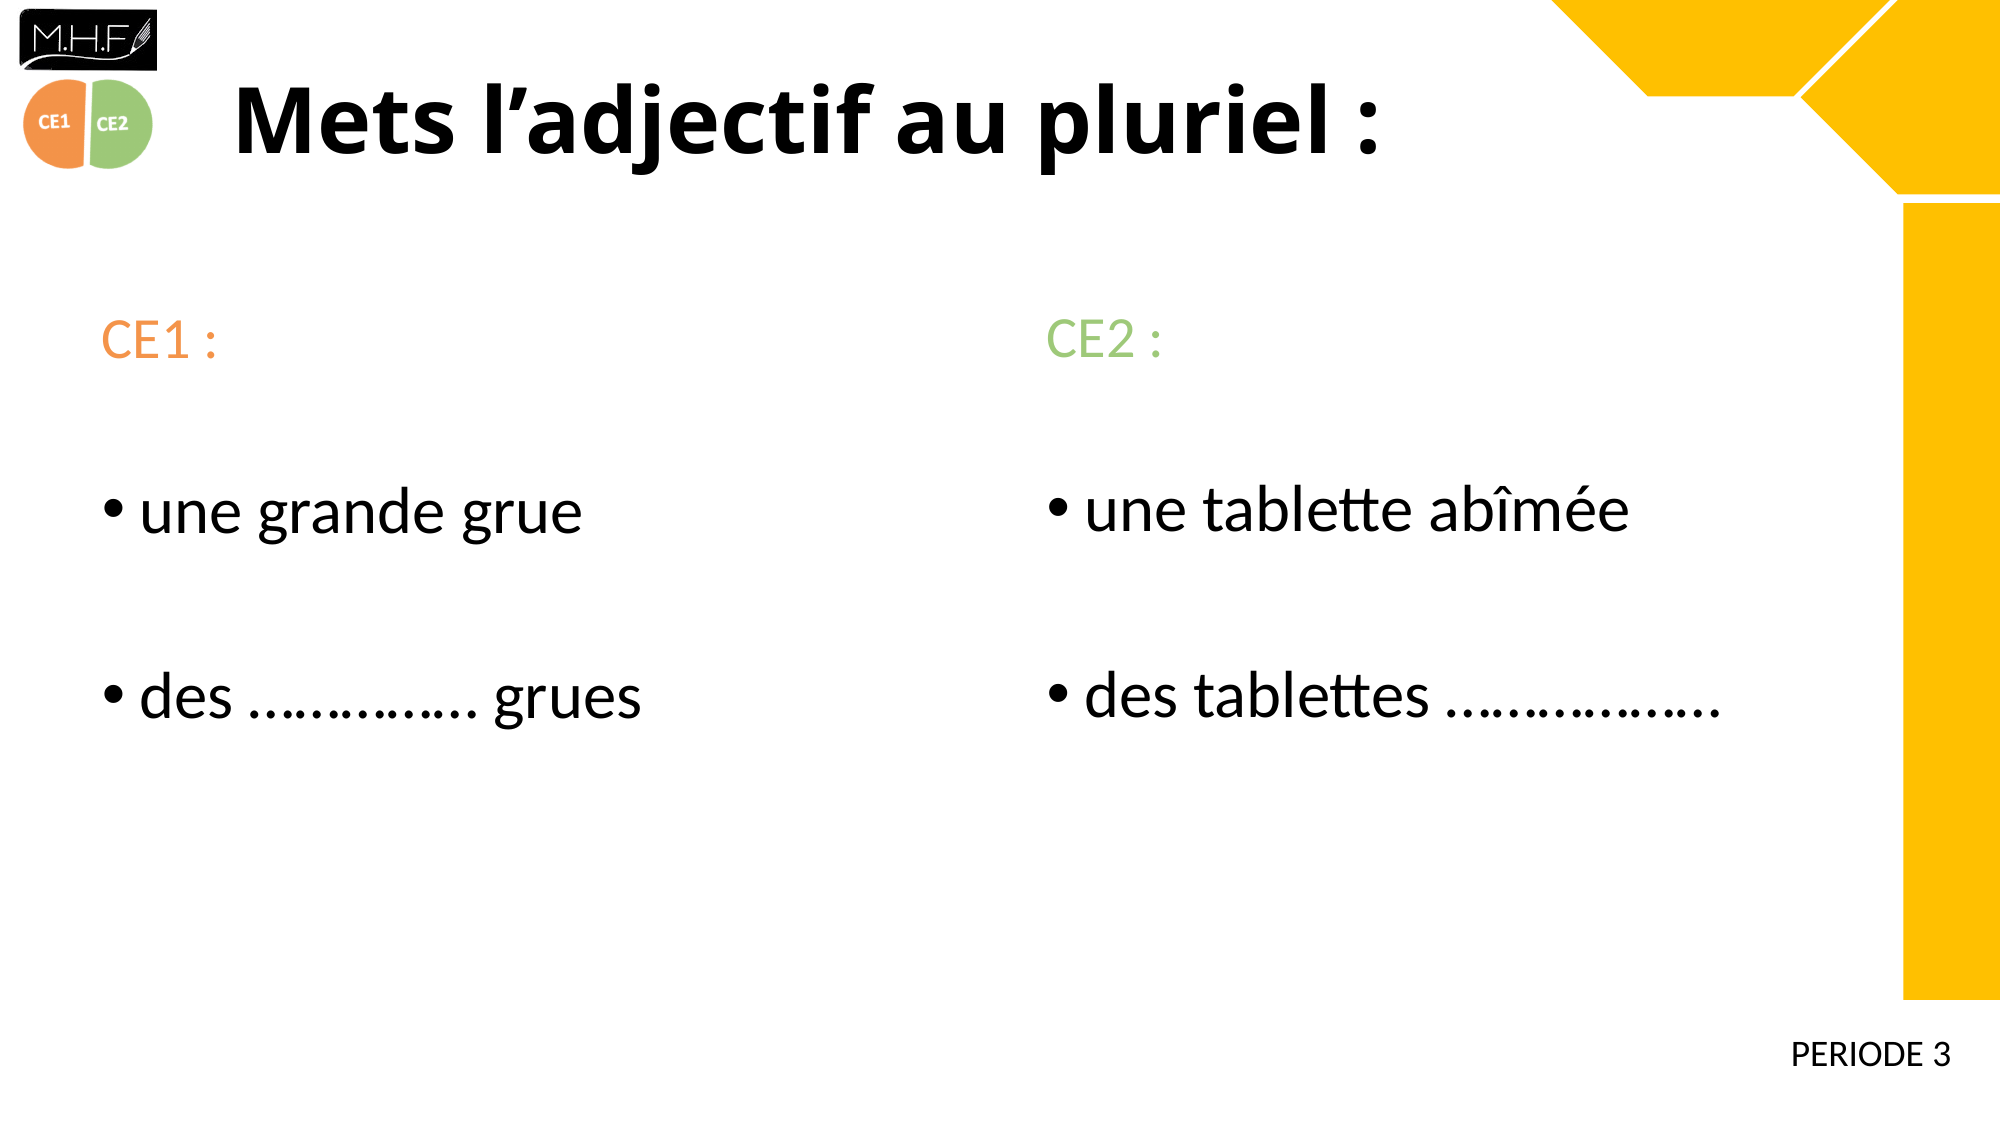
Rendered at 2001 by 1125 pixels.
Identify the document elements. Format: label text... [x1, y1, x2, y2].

text_box PERIODE 3 [1362, 1021, 1967, 1125]
text_box [1799, 0, 2000, 196]
list CE1 : une grande grue des …………… grues [86, 300, 897, 1015]
text_box CE2 : une tablette abîmée des tablettes ……………… [1031, 299, 1853, 1014]
text_box [1902, 202, 2000, 1001]
picture [1, 7, 177, 207]
title Mets l’adjectif au pluriel : [216, 15, 1763, 233]
text_box [1549, 0, 1892, 98]
